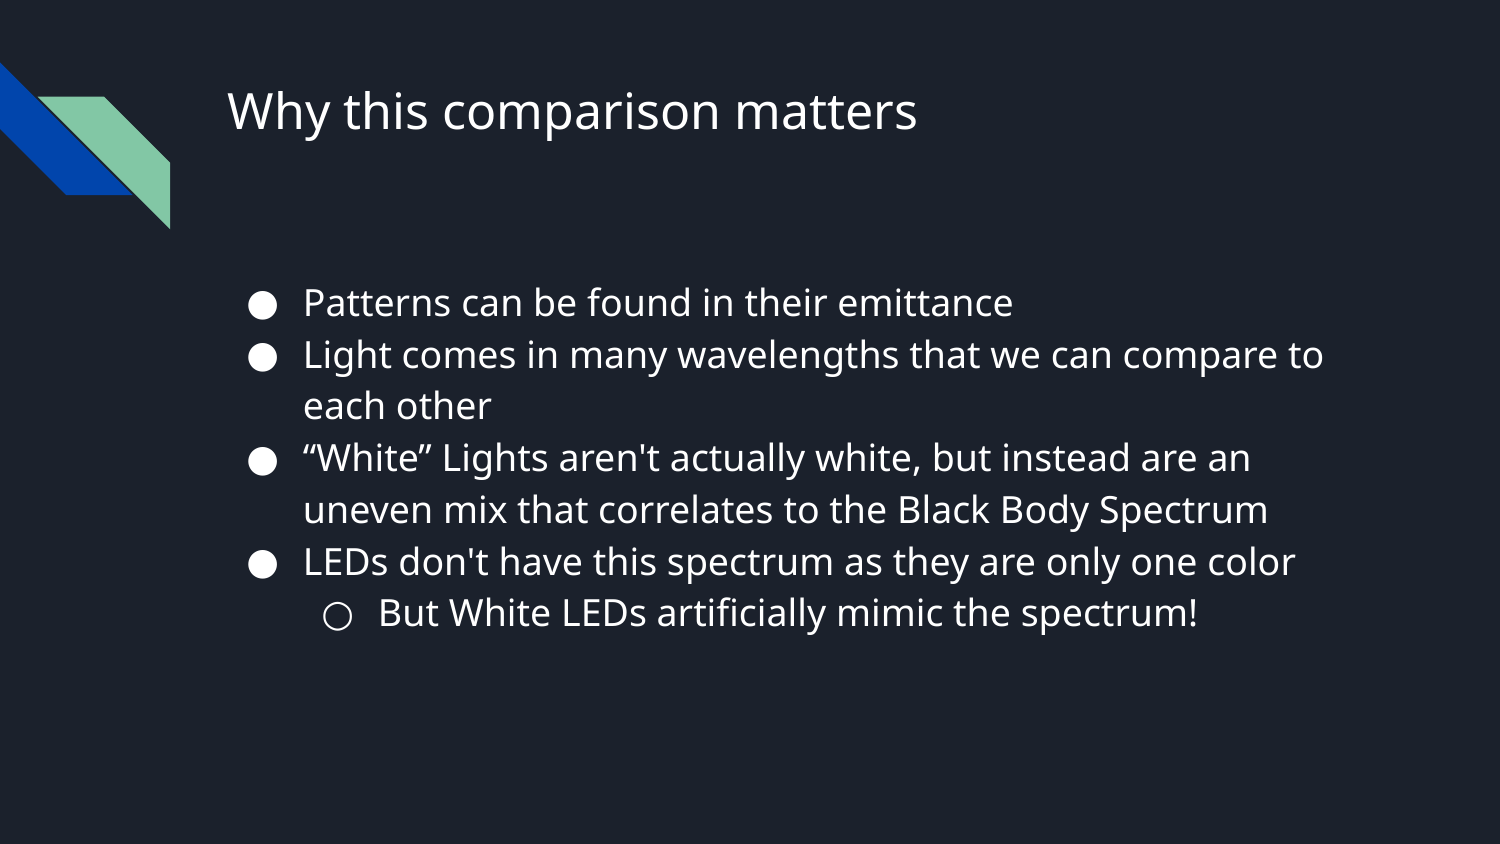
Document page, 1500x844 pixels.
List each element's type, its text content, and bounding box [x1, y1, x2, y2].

list Patterns can be found in their emittance Light comes in many wavelengths that we can compare to each other “White” Lights aren't actually white, but instead are an uneven mix that correlates to the Black Body Spectrum LEDs don't have this spectrum as they are only one color But White LEDs artificially mimic the spectrum! [212, 257, 1368, 735]
title Why this comparison matters [212, 64, 1368, 215]
